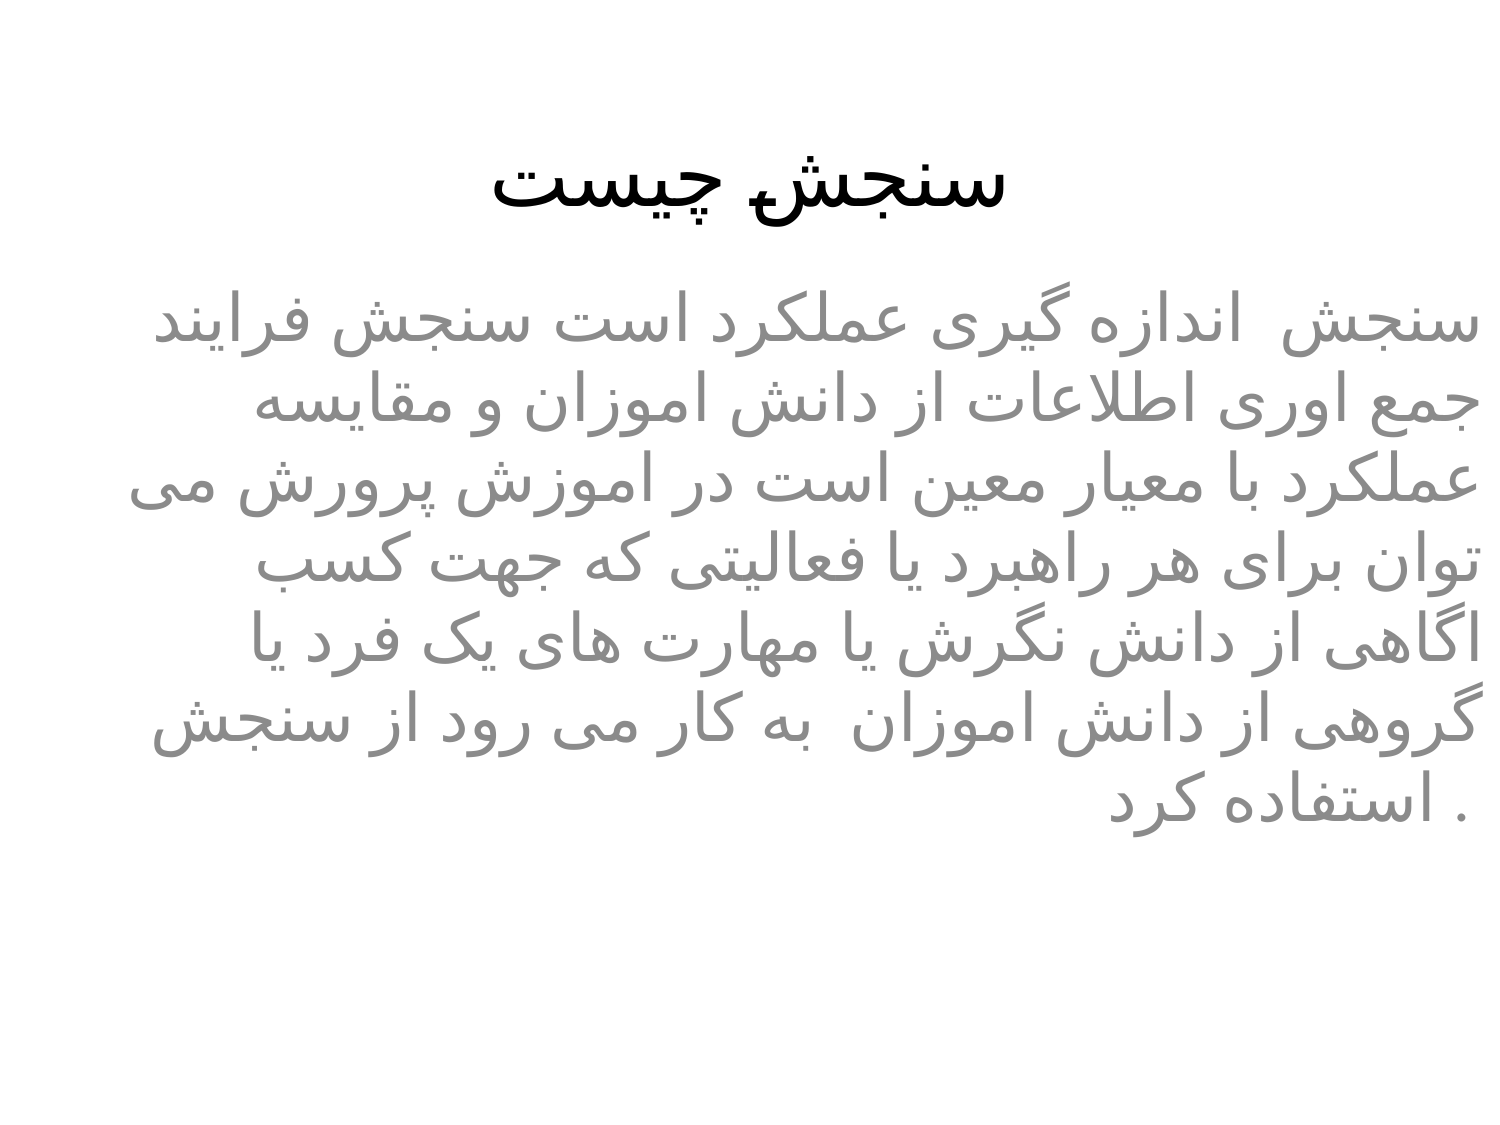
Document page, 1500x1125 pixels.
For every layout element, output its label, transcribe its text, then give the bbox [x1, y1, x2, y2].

title سنجش چیست [123, 113, 1399, 232]
subtitle سنجش اندازه گیری عملکرد است سنجش فرایند جمع اوری اطلاعات از دانش اموزان و مقایسه عملکرد با معیار معین است در اموزش پرورش می توان برای هر راهبرد یا فعالیتی که جهت کسب اگاهی از دانش نگرش یا مهارت های یک فرد یا گروهی از دانش اموزان به کار می رود از سنجش استفاده کرد . [76, 267, 1500, 965]
